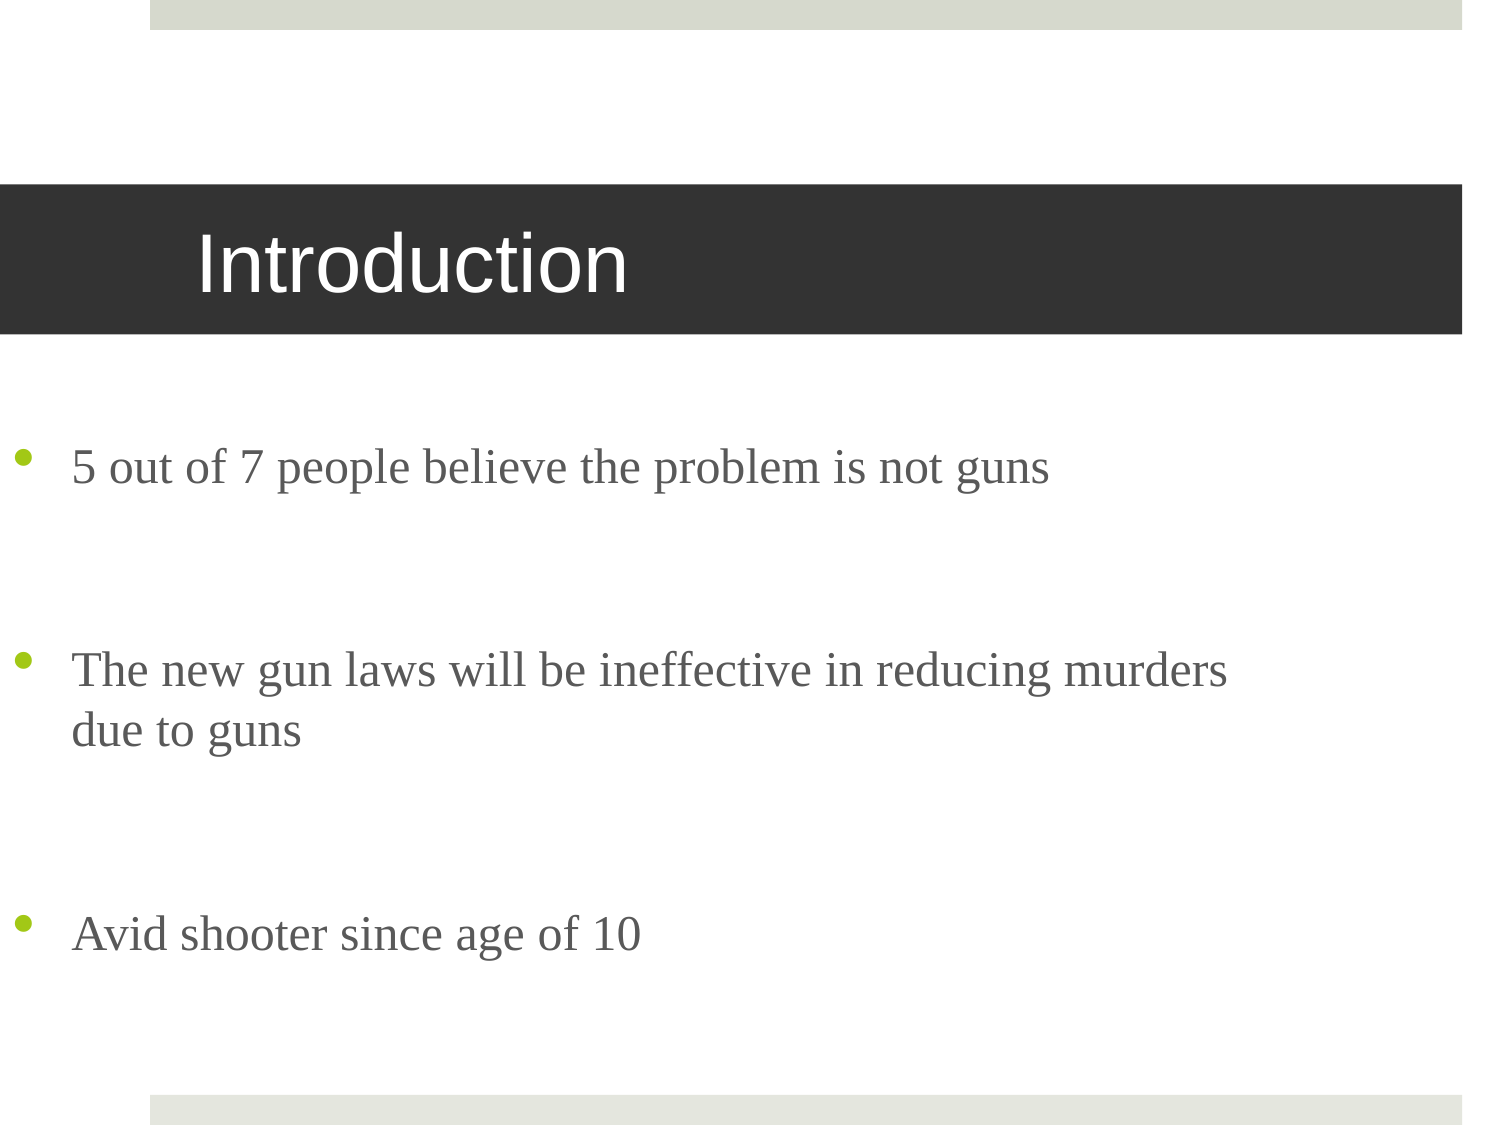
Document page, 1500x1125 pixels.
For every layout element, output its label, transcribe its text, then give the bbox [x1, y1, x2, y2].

list 5 out of 7 people believe the problem is not guns The new gun laws will be ineffective in reducing murders due to guns Avid shooter since age of 10 [0, 425, 1249, 1028]
title Introduction [0, 184, 1463, 335]
